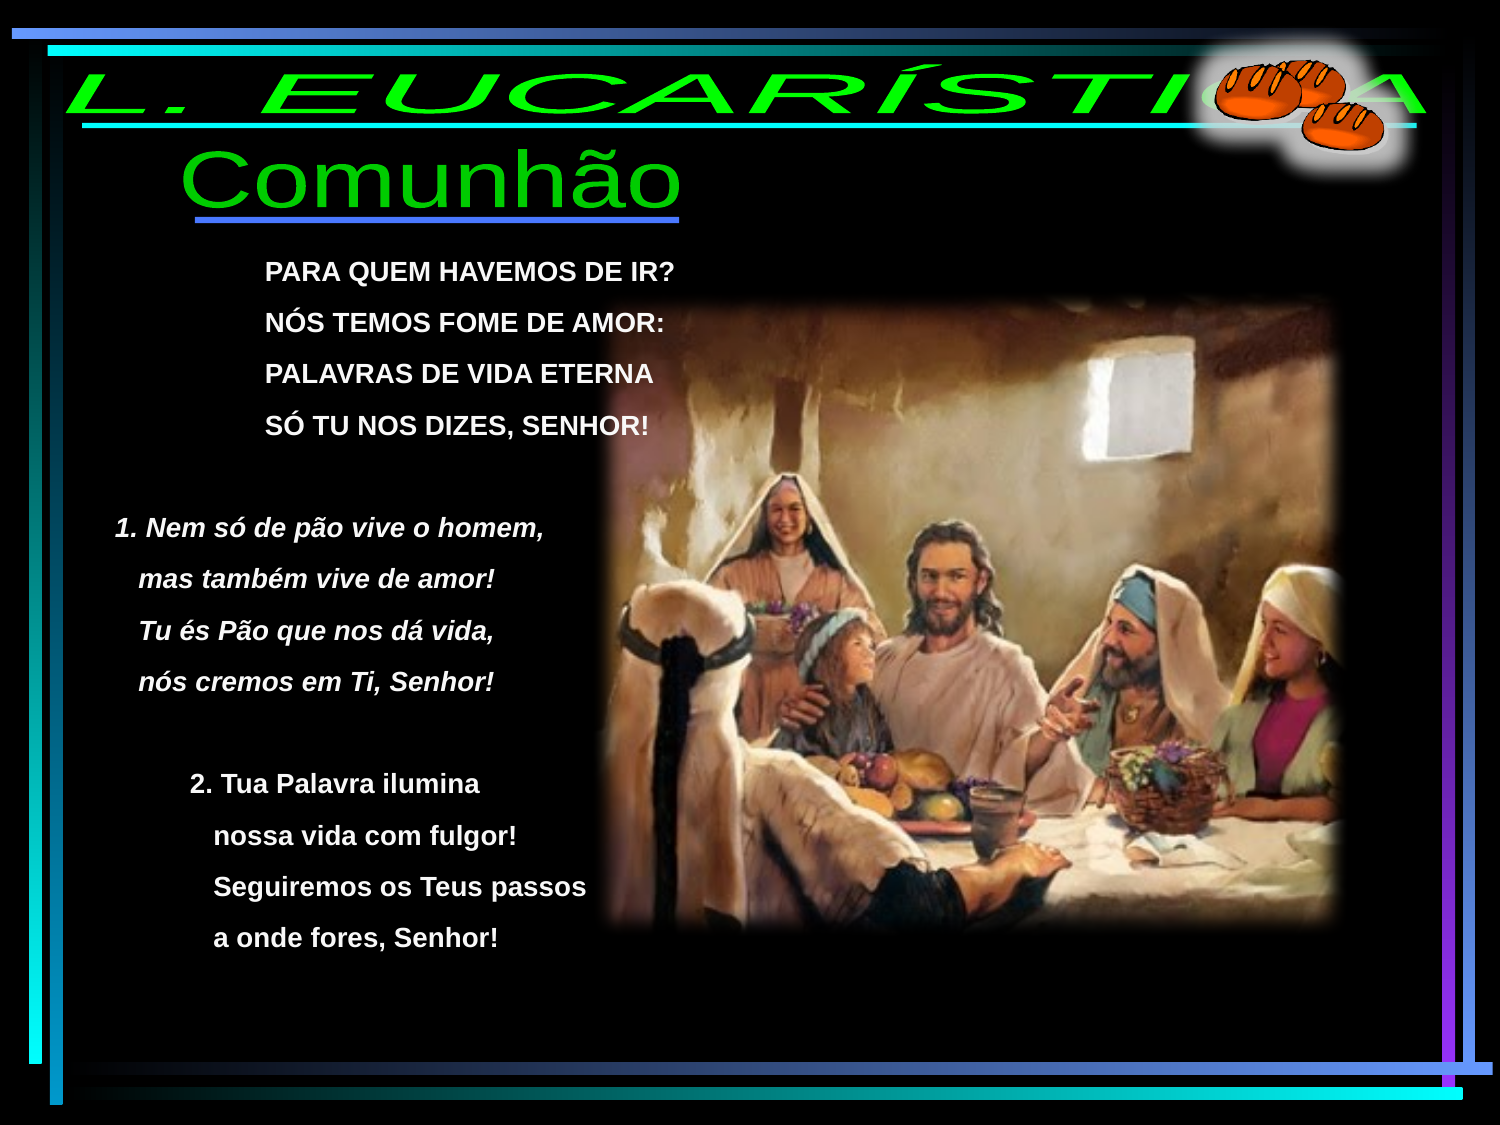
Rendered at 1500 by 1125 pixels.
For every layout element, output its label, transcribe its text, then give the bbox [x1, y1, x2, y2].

text_box PARA QUEM HAVEMOS DE IR? NÓS TEMOS FOME DE AMOR: PALAVRAS DE VIDA ETERNA SÓ TU NOS DIZES, SENHOR! 1. Nem só de pão vive o homem, mas também vive de amor! Tu és Pão que nos dá vida, nós cremos em Ti, Senhor! 2. Tua Palavra ilumina nossa vida com fulgor! Seguiremos os Teus passos a onde fores, Senhor! [100, 256, 1057, 979]
picture [592, 290, 1349, 937]
picture [1191, 54, 1389, 162]
